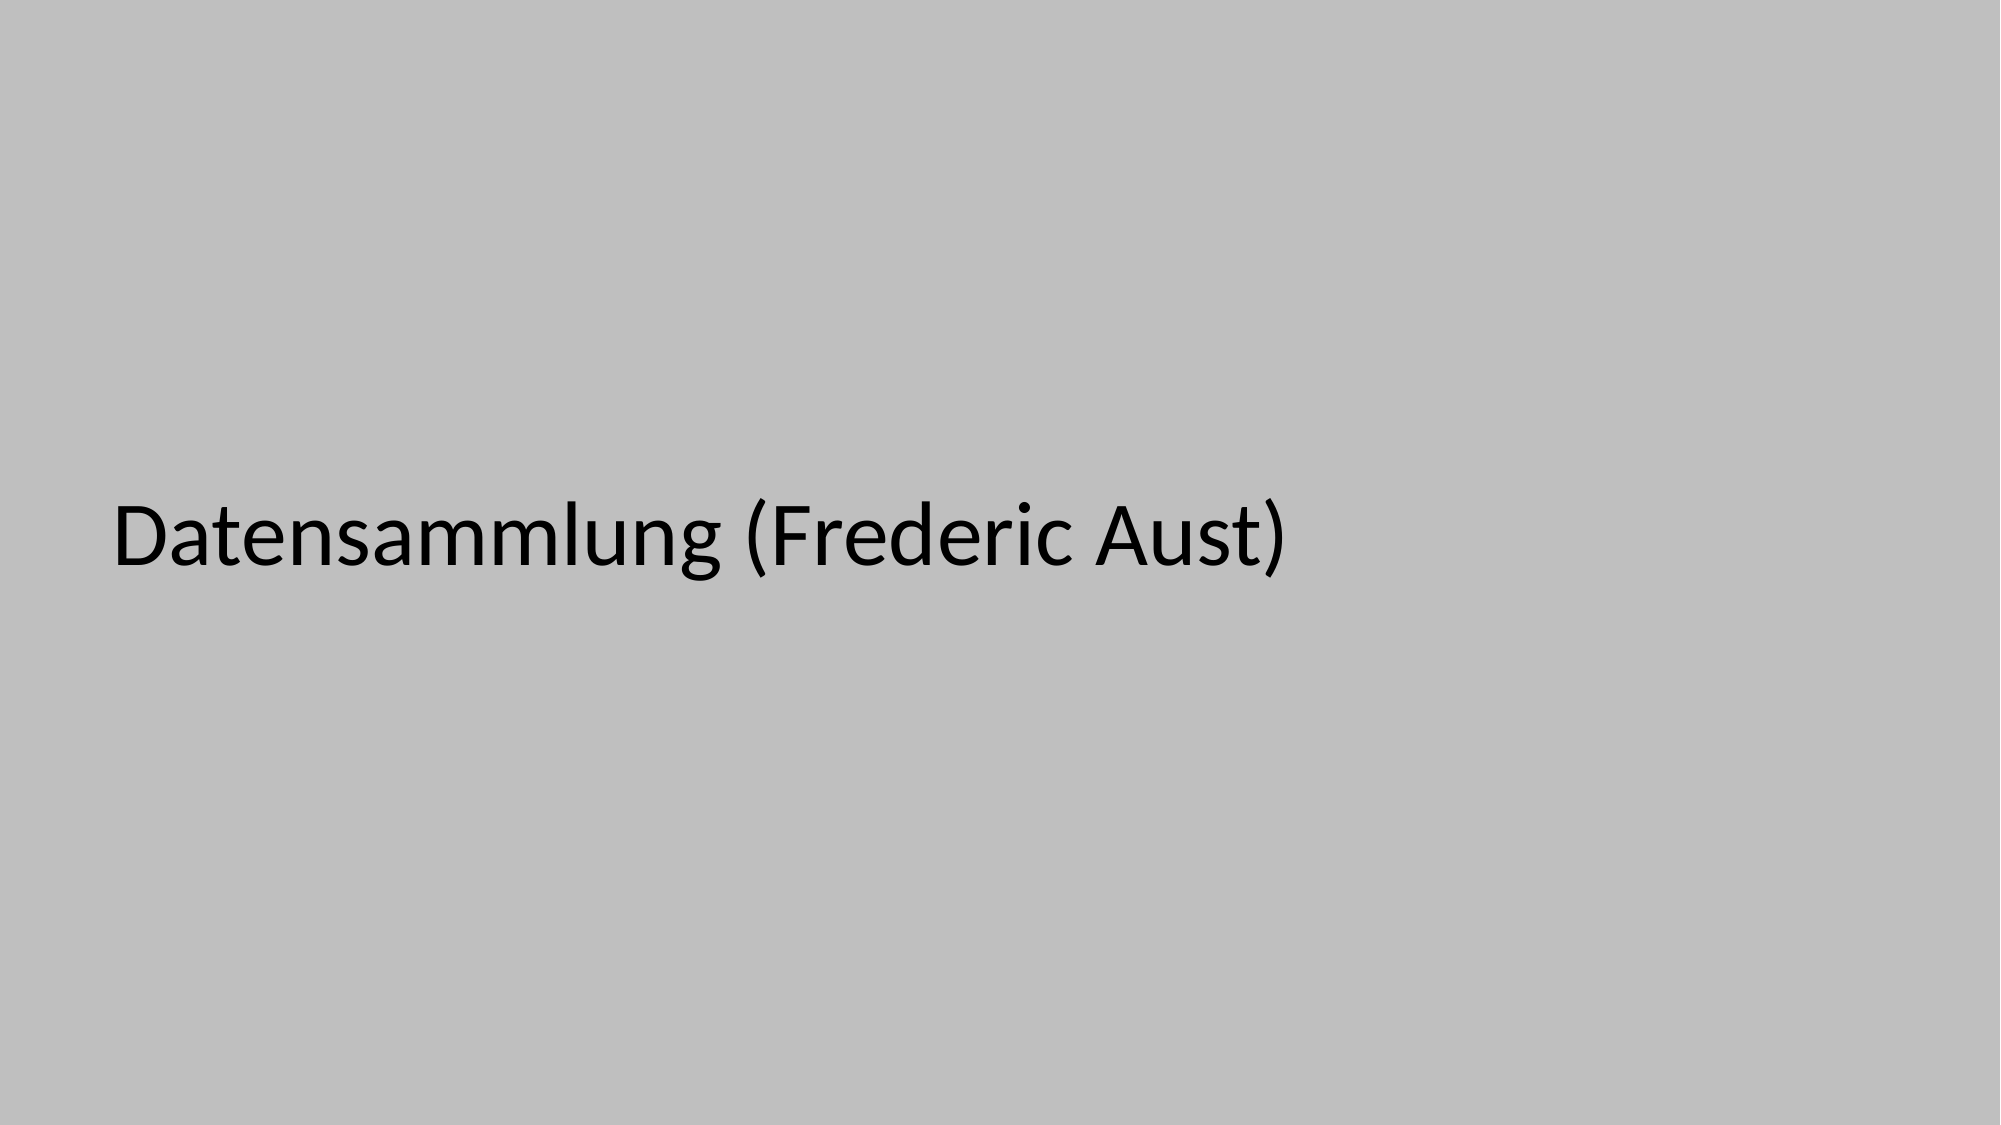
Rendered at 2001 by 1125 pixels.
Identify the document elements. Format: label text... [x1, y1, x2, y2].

text_box Datensammlung (Frederic Aust) [112, 420, 1838, 638]
